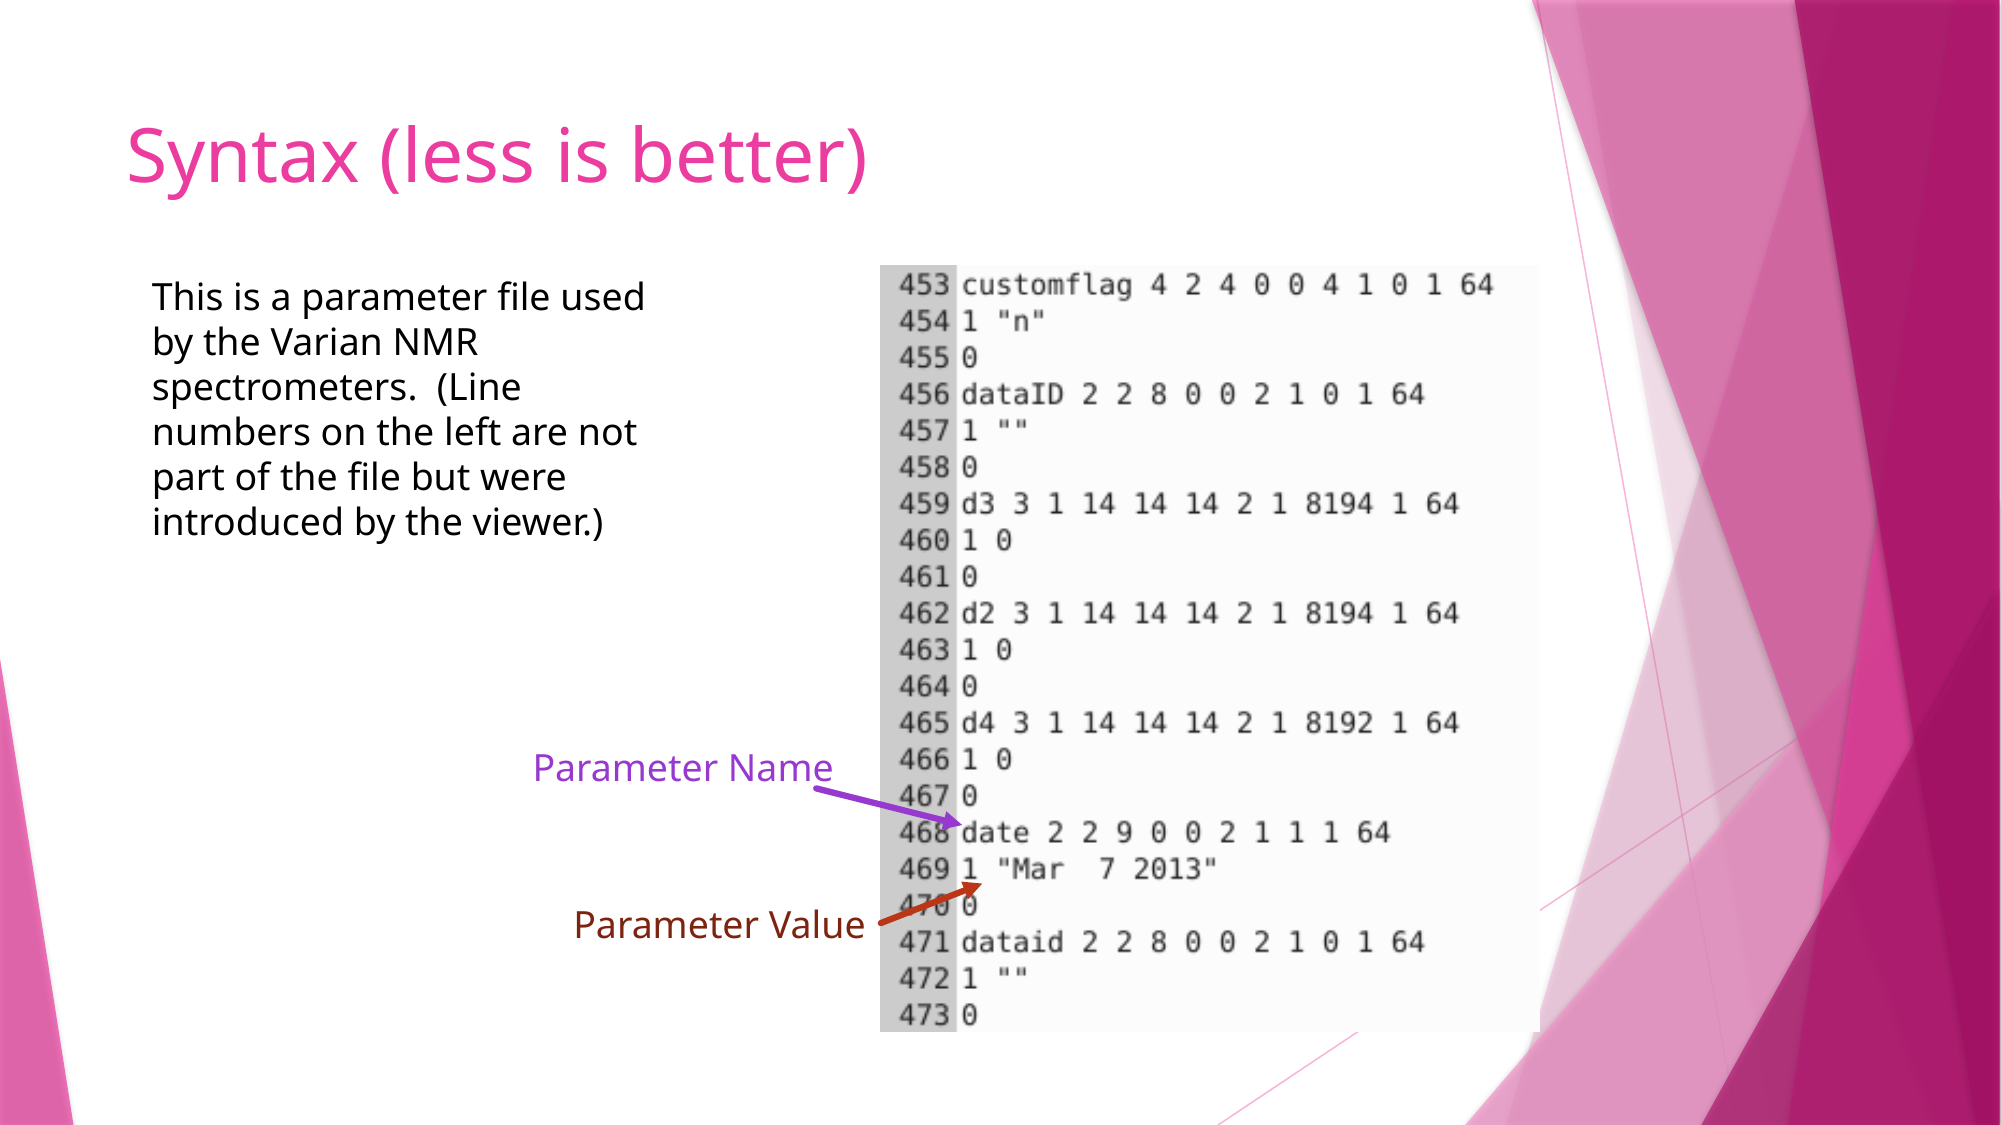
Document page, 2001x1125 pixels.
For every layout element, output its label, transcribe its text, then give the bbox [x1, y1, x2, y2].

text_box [815, 787, 963, 826]
picture [880, 264, 1541, 1033]
text_box Parameter Name [517, 736, 849, 797]
text_box This is a parameter file used by the Varian NMR spectrometers. (Line numbers on the left are not part of the file but were introduced by the viewer.) [137, 265, 666, 550]
title Syntax (less is better) [111, 99, 1522, 317]
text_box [874, 882, 983, 924]
text_box Parameter Value [558, 893, 875, 953]
